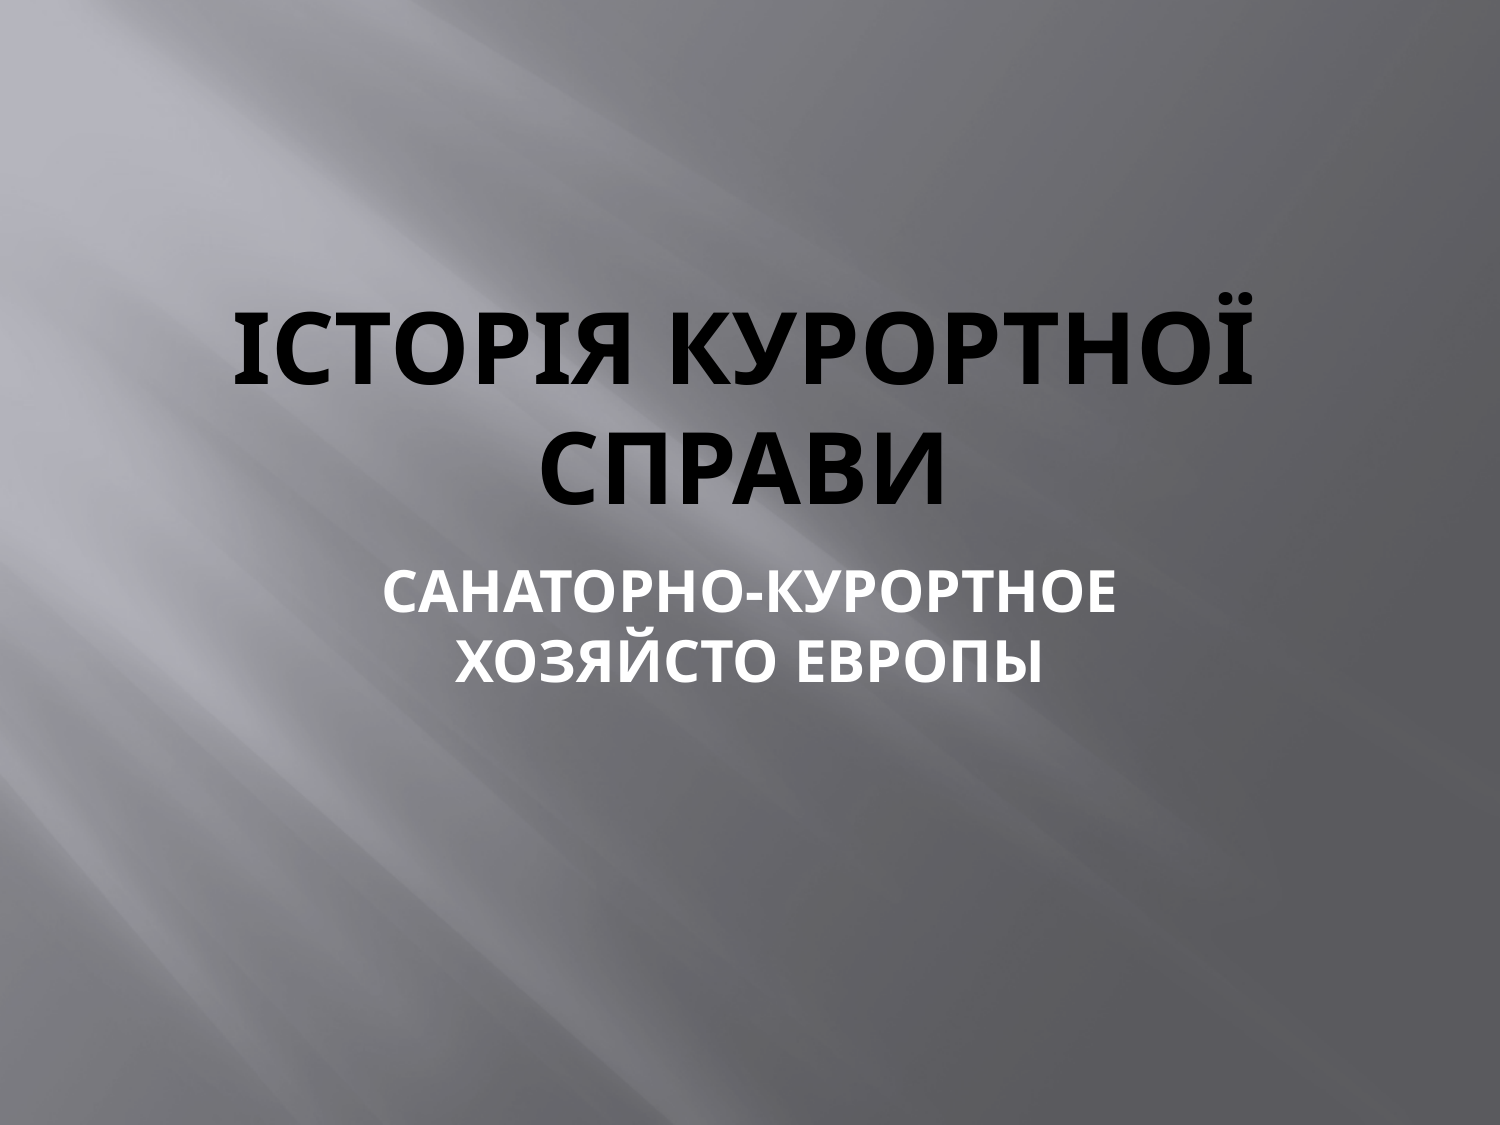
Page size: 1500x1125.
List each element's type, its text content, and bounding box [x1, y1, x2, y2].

title Історія курортної справи [69, 224, 1420, 525]
subtitle САНАТОРНО-КУРОРТНОЕ ХОЗЯЙСТО ЕВРОПЫ [225, 546, 1275, 834]
